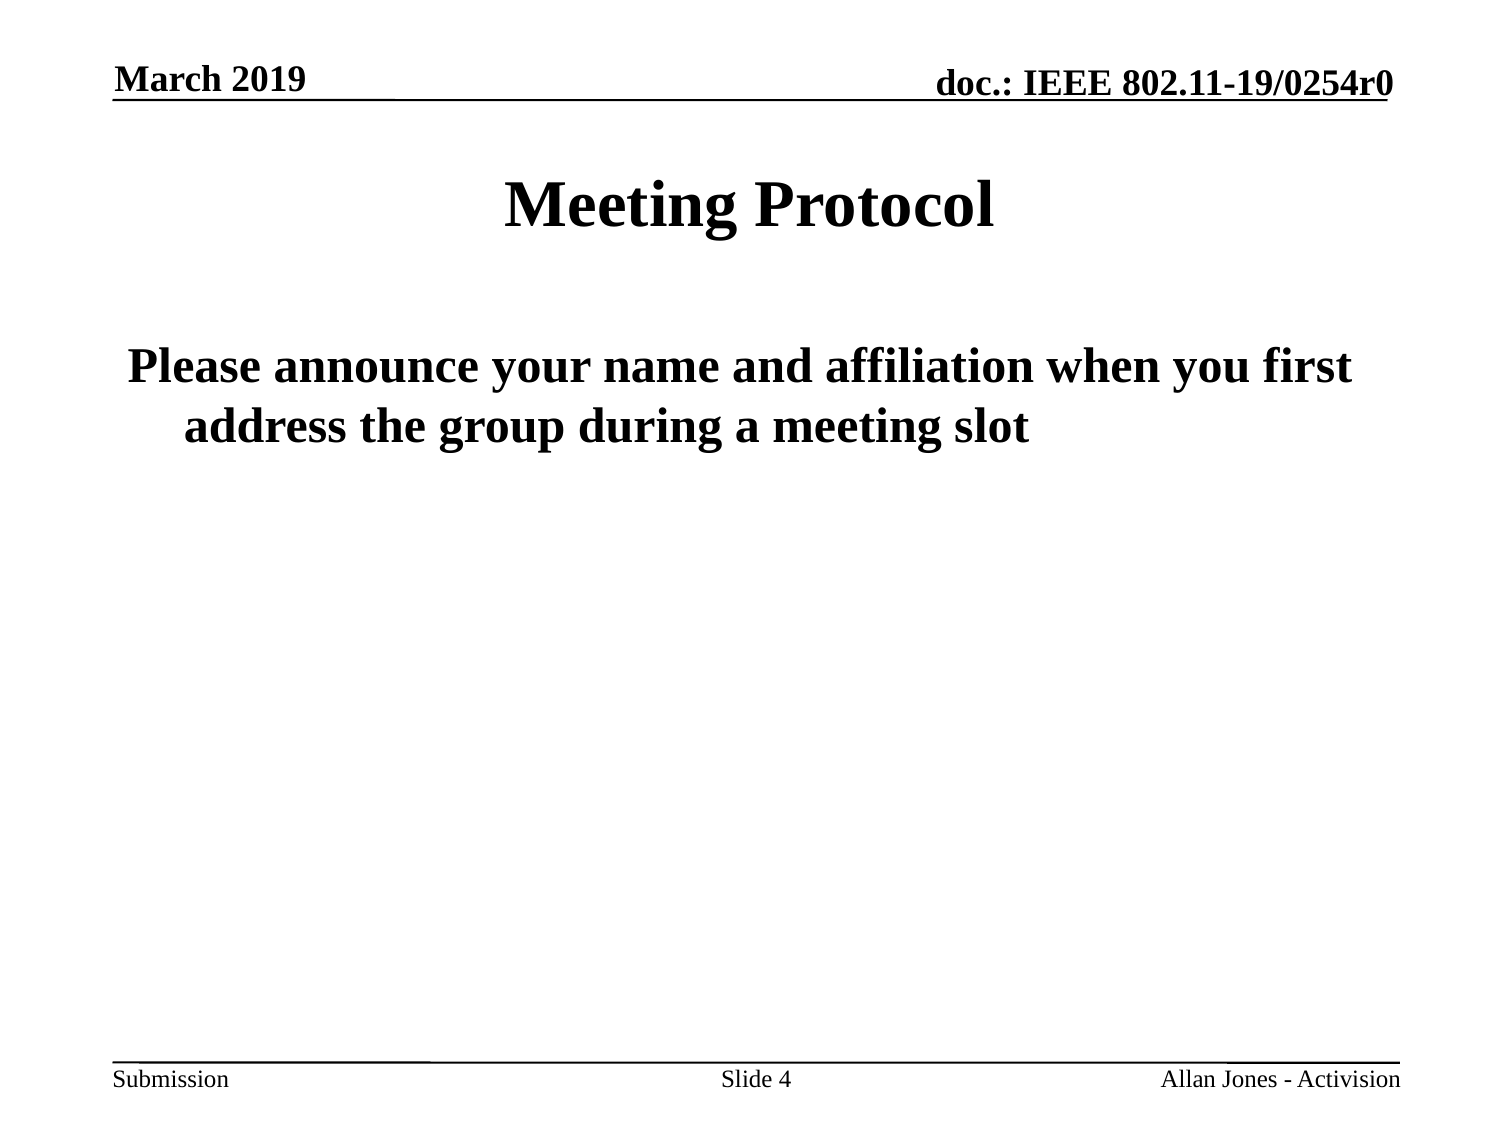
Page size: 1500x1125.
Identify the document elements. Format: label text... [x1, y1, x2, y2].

footer Allan Jones - Activision [902, 1061, 1402, 1093]
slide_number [114, 54, 493, 100]
slide_number Slide 4 [712, 1061, 800, 1123]
list Please announce your name and affiliation when you first address the group during a meeting slot [112, 324, 1388, 1000]
title Meeting Protocol [112, 112, 1388, 288]
